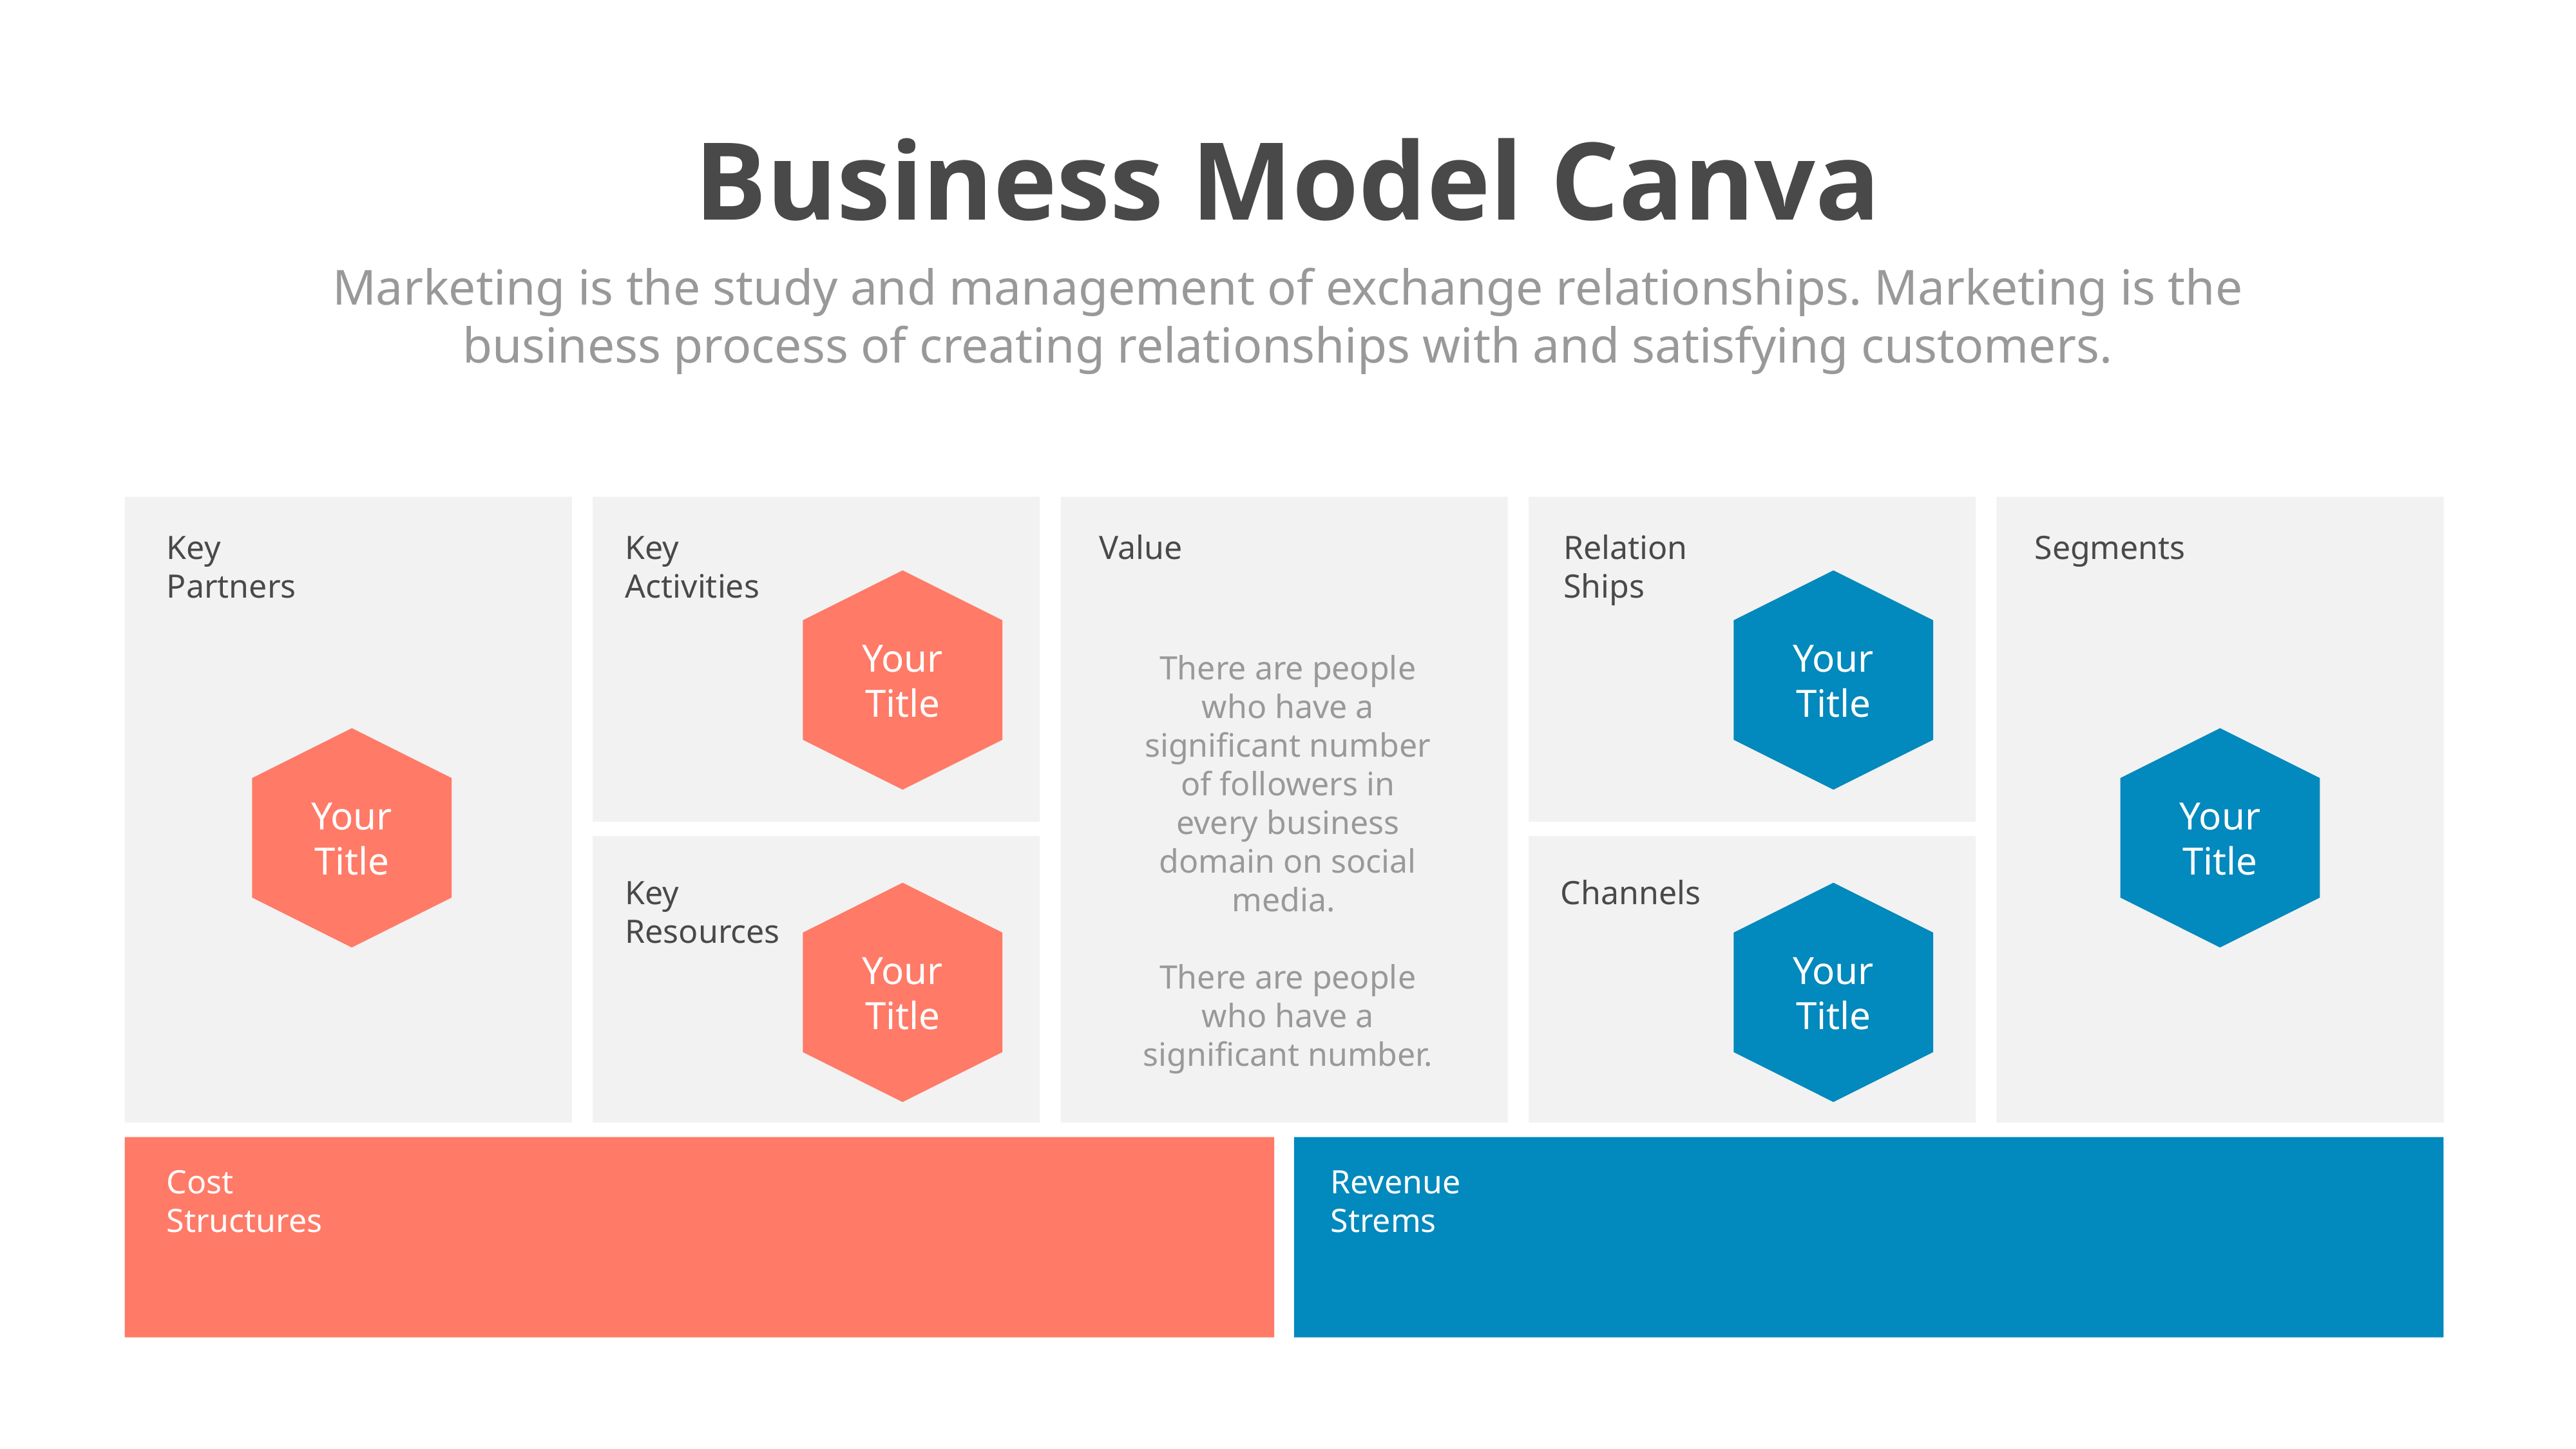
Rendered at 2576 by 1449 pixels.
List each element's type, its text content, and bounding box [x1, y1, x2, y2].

text_box Marketing is the study and management of exchange relationships. Marketing is the business process of creating relationships with and satisfying customers. [281, 251, 2295, 377]
text_box Business Model Canva [685, 108, 1891, 247]
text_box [1733, 882, 1933, 1103]
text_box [1733, 570, 1933, 790]
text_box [124, 497, 2444, 1338]
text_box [2120, 728, 2320, 948]
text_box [803, 882, 1002, 1103]
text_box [803, 570, 1002, 790]
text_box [252, 728, 452, 948]
